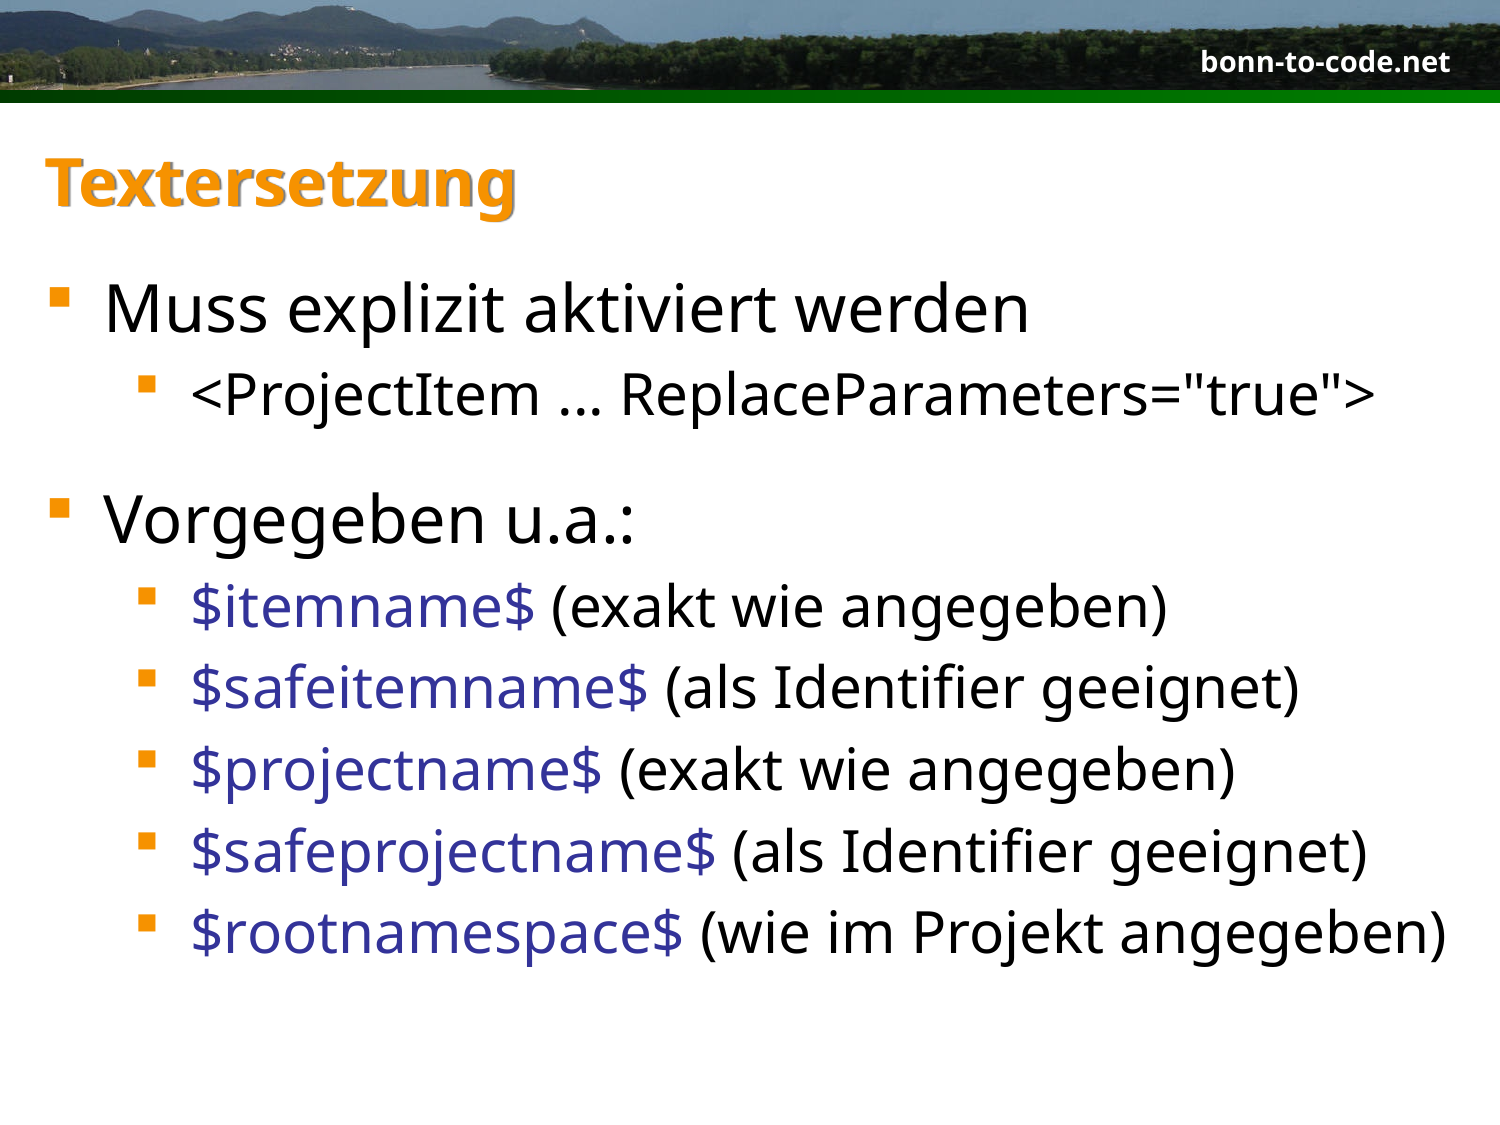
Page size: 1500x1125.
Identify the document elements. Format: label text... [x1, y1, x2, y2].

list Muss explizit aktiviert werden <ProjectItem ... ReplaceParameters="true"> Vorgegeben u.a.: $itemname$ (exakt wie angegeben) $safeitemname$ (als Identifier geeignet) $projectname$ (exakt wie angegeben) $safeprojectname$ (als Identifier geeignet) $rootnamespace$ (wie im Projekt angegeben) Referenz in MSDN-Library unter: "Template Parameters" [29, 257, 1471, 1114]
title Textersetzung [29, 101, 1471, 257]
picture [0, 0, 1500, 90]
